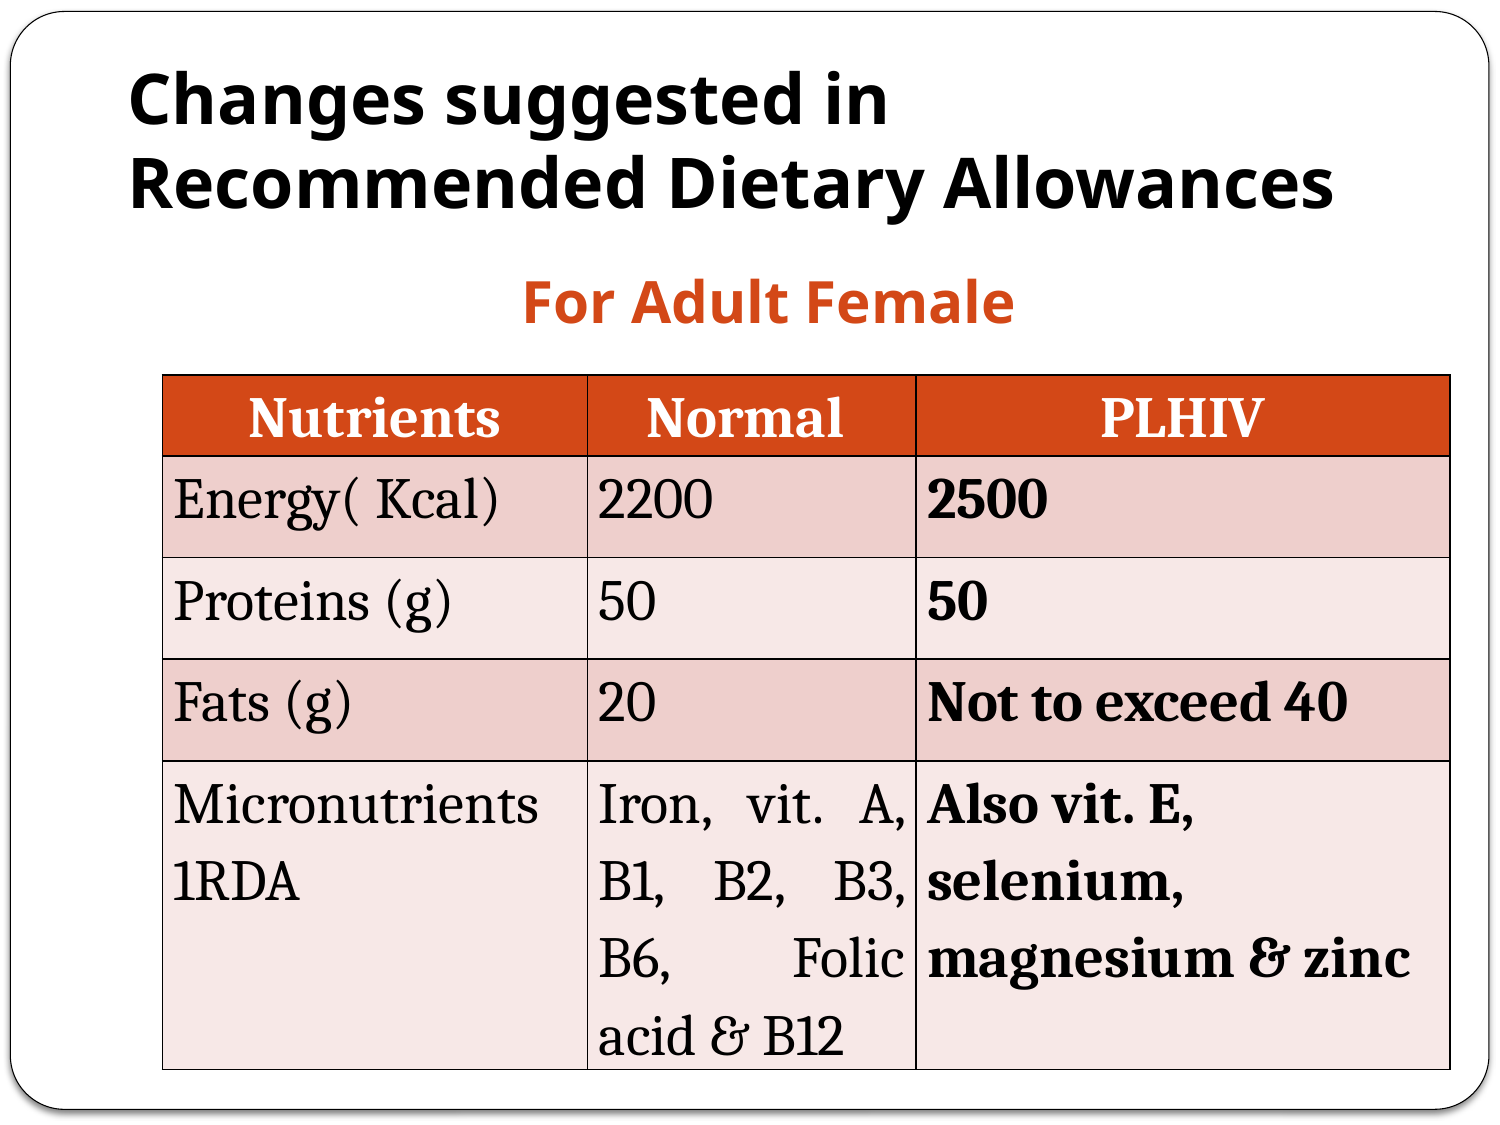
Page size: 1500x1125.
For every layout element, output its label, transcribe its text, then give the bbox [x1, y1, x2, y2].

table_cell Proteins (g) [163, 558, 587, 658]
title Changes suggested in Recommended Dietary Allowances [112, 44, 1426, 238]
table_cell 50 [588, 558, 915, 658]
table_header PLHIV [917, 376, 1449, 455]
table_cell 20 [588, 660, 915, 760]
table_header Normal [588, 376, 915, 455]
table_cell Also vit. E, selenium, magnesium & zinc [917, 762, 1449, 1069]
table_cell 50 [917, 558, 1449, 658]
table_cell Not to exceed 40 [917, 660, 1449, 760]
table_header Nutrients [163, 376, 587, 455]
table_cell 2500 [917, 457, 1449, 557]
table_cell Energy( Kcal) [163, 457, 587, 557]
table_cell 2200 [588, 457, 915, 557]
table_cell Fats (g) [163, 660, 587, 760]
table_cell Iron, vit. A, B1, B2, B3, B6, Folic acid & B12 [588, 762, 915, 1069]
list For Adult Female [436, 236, 1101, 343]
table_cell Micronutrients 1RDA [163, 762, 587, 1069]
